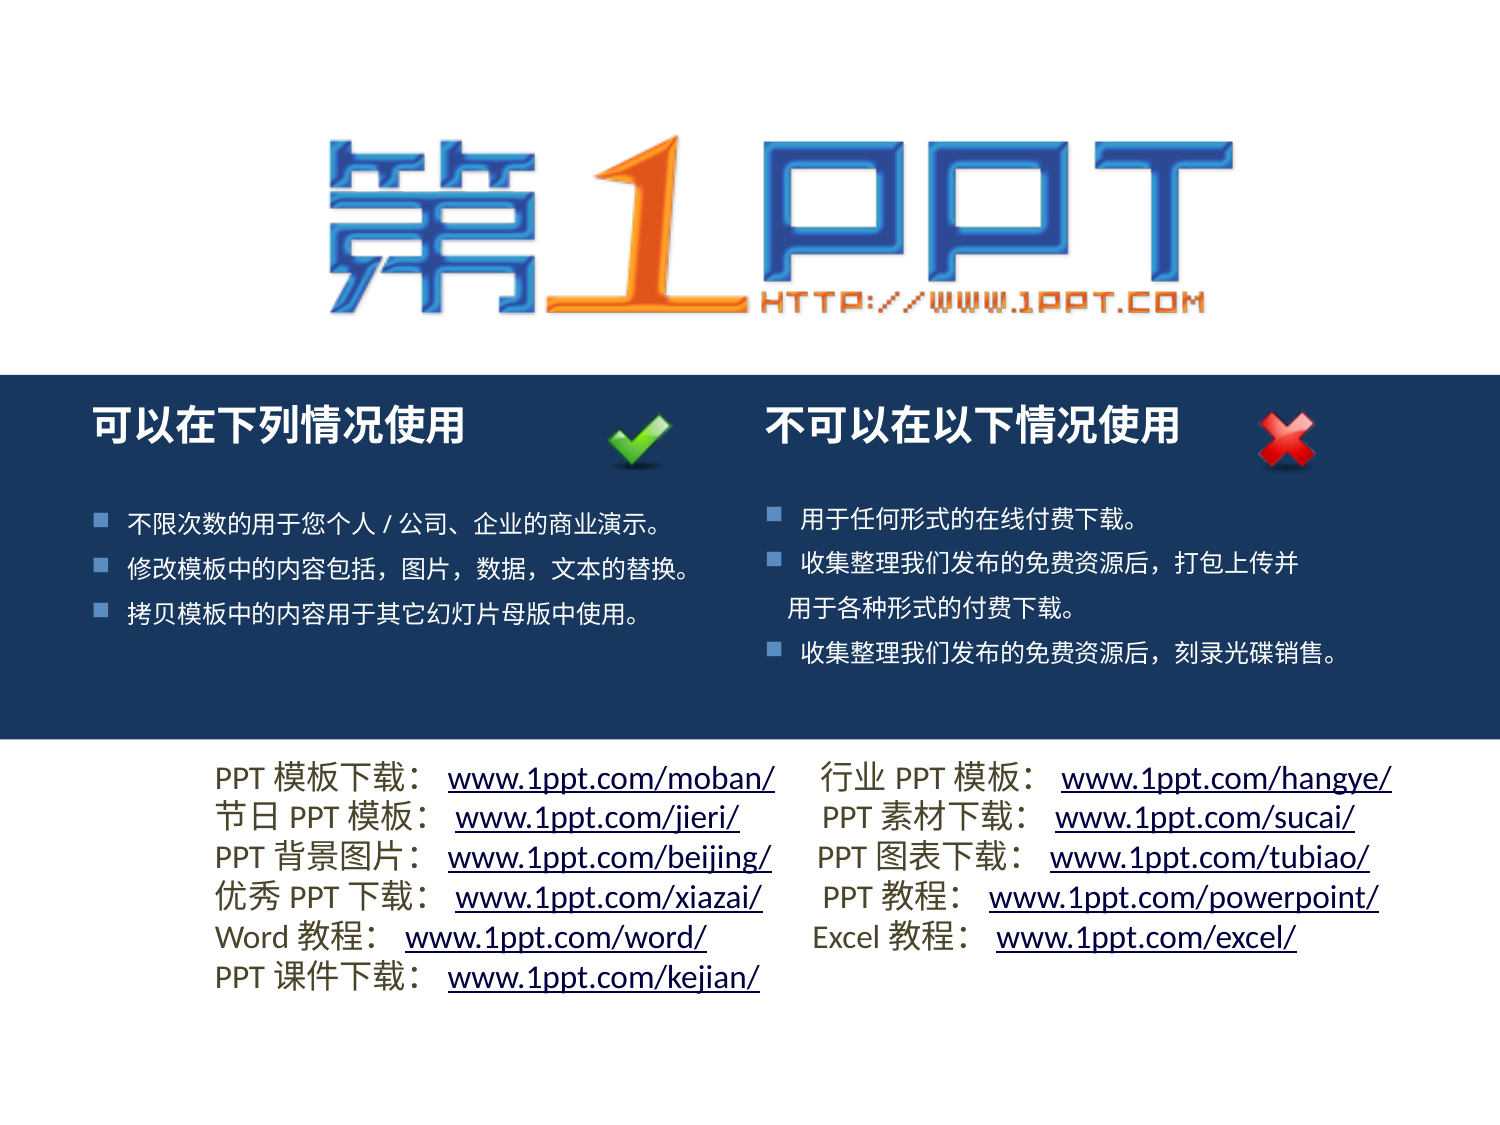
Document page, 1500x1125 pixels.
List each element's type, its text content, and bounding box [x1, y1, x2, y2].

text_box PPT模板下载：www.1ppt.com/moban/ 行业PPT模板：www.1ppt.com/hangye/ 节日PPT模板：www.1ppt.com/jieri/ PPT素材下载：www.1ppt.com/sucai/ PPT背景图片：www.1ppt.com/beijing/ PPT图表下载：www.1ppt.com/tubiao/ 优秀PPT下载：www.1ppt.com/xiazai/ PPT教程：www.1ppt.com/powerpoint/ Word教程：www.1ppt.com/word/ Excel教程：www.1ppt.com/excel/ PPT课件下载：www.1ppt.com/kejian/ [198, 740, 1500, 1096]
text_box 不可以在以下情况使用 用于任何形式的在线付费下载。 收集整理我们发布的免费资源后，打包上传并 用于各种形式的付费下载。 收集整理我们发布的免费资源后，刻录光碟销售。 [750, 391, 1424, 716]
text_box [0, 374, 1500, 740]
text_box 可以在下列情况使用 不限次数的用于您个人/公司、企业的商业演示。 修改模板中的内容包括，图片，数据，文本的替换。 拷贝模板中的内容用于其它幻灯片母版中使用。 [76, 391, 750, 716]
picture [607, 407, 673, 473]
picture [1253, 407, 1319, 473]
picture [307, 117, 1259, 339]
